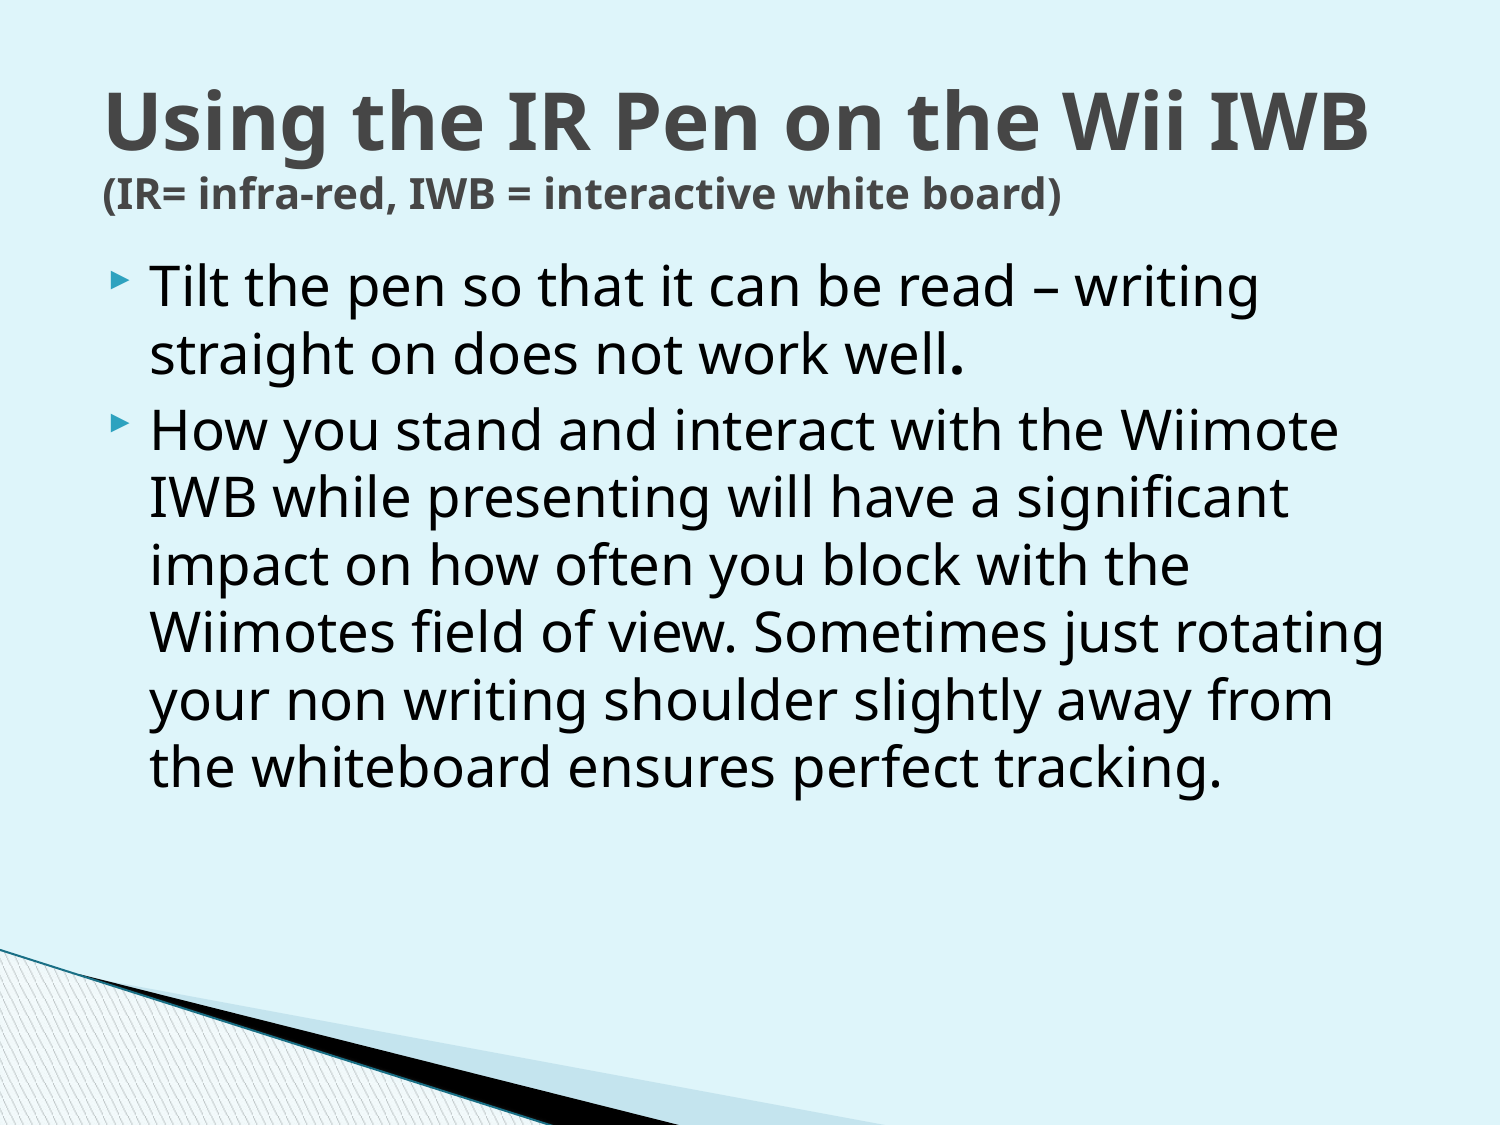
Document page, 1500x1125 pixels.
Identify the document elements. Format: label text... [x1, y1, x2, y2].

title Using the IR Pen on the Wii IWB (IR= infra-red, IWB = interactive white board) [87, 50, 1438, 238]
list Tilt the pen so that it can be read – writing straight on does not work well. How you stand and interact with the Wiimote IWB while presenting will have a significant impact on how often you block with the Wiimotes field of view. Sometimes just rotating your non writing shoulder slightly away from the whiteboard ensures perfect tracking. [75, 243, 1425, 986]
